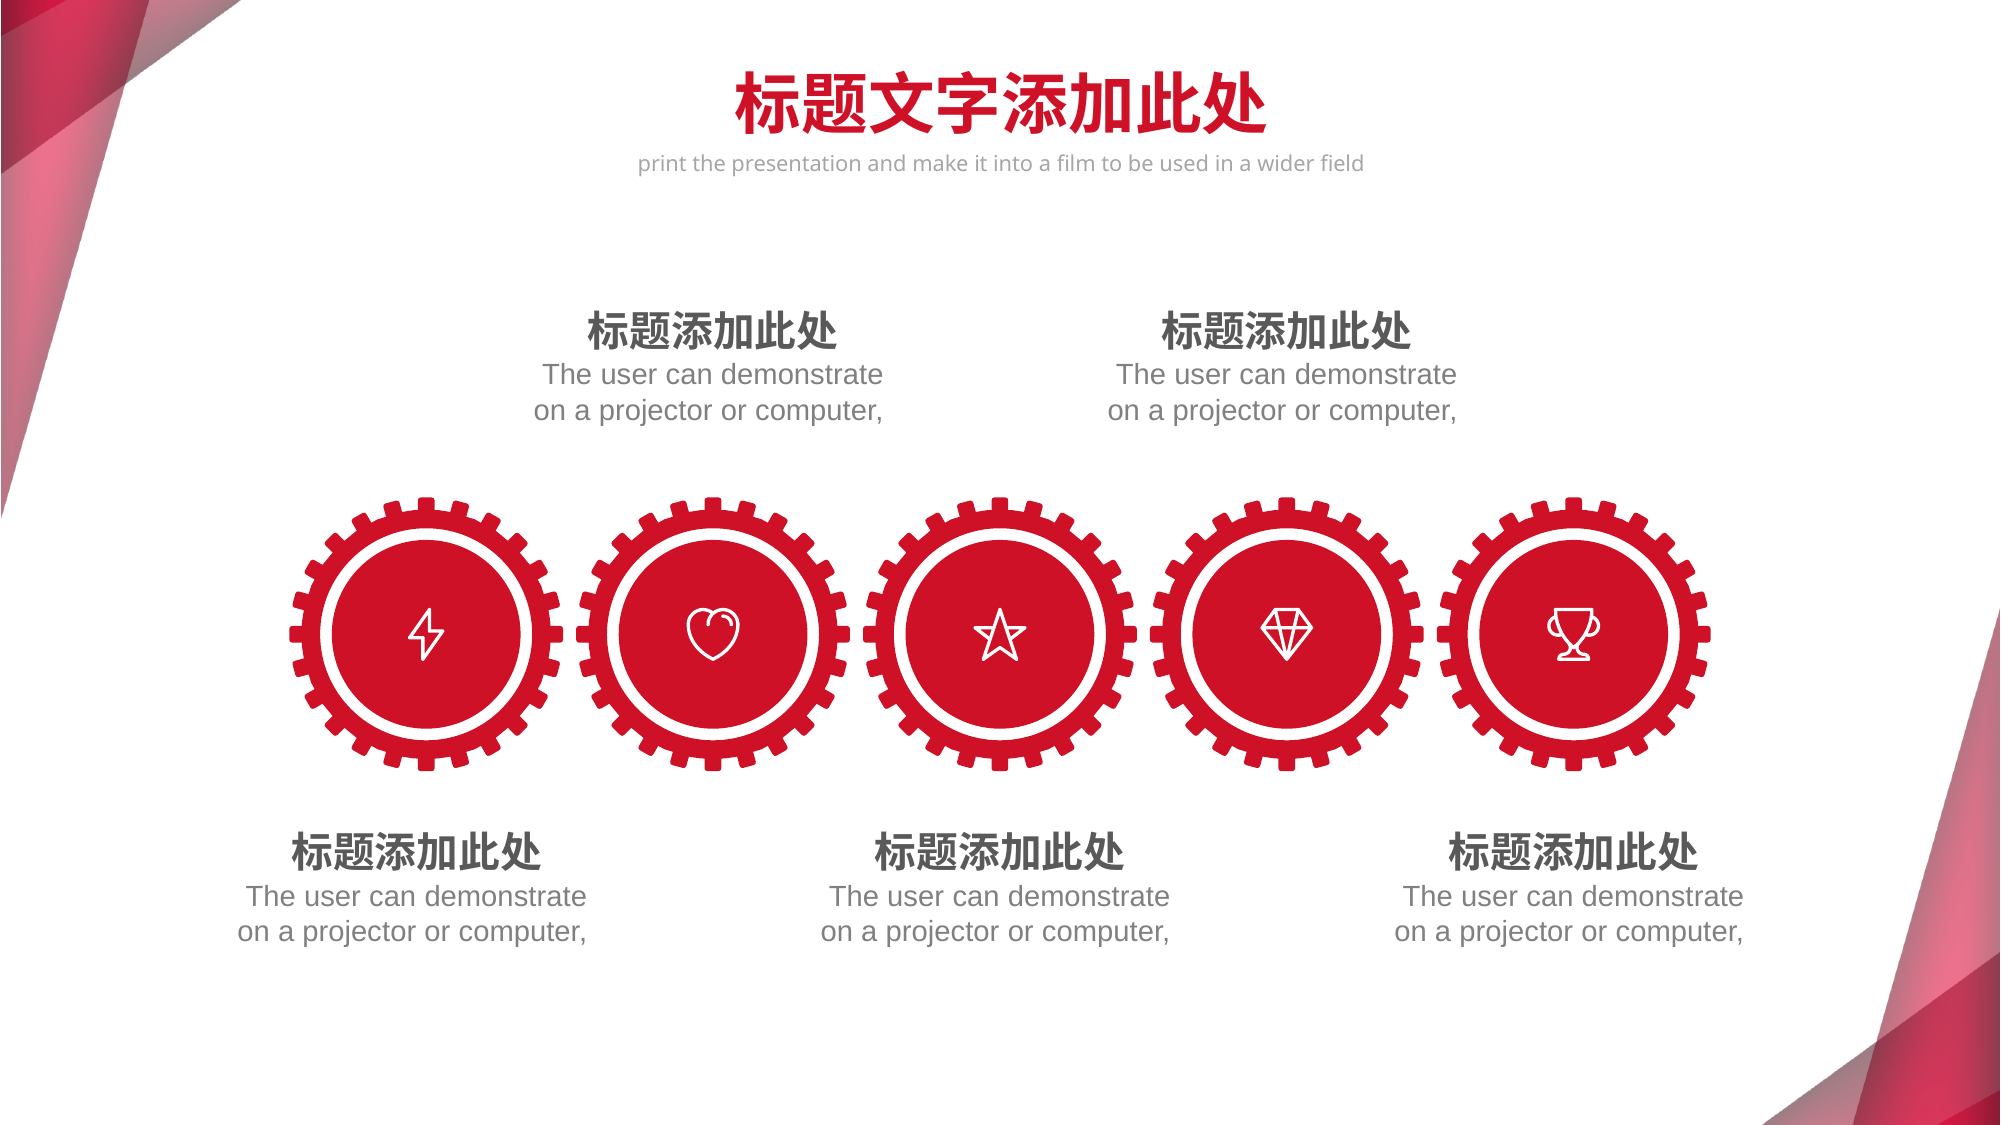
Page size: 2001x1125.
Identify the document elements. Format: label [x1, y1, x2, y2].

text_box [1371, 817, 1776, 956]
text_box [1149, 497, 1424, 772]
text_box [544, 54, 1459, 185]
picture [1697, 606, 1999, 1125]
text_box [862, 497, 1137, 772]
text_box [1436, 497, 1711, 772]
text_box [214, 817, 619, 956]
text_box [511, 296, 916, 435]
text_box [576, 497, 850, 772]
picture [2, 0, 303, 520]
text_box [289, 497, 564, 772]
text_box [1084, 296, 1489, 435]
text_box [797, 817, 1203, 956]
